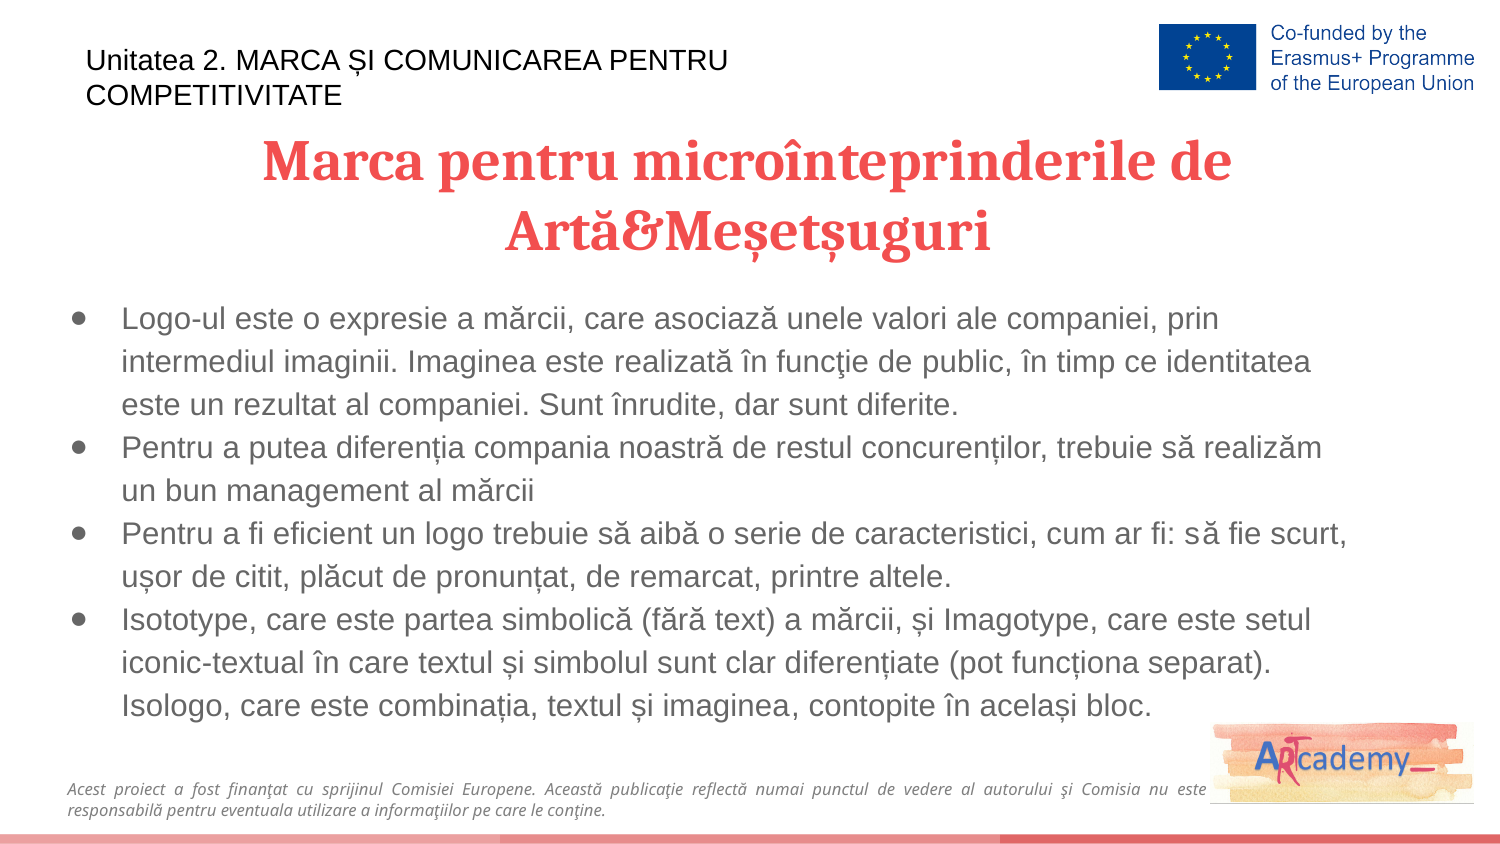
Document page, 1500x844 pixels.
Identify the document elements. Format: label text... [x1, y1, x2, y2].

title Marca pentru microînteprinderile de Artă&Meşetşuguri [162, 119, 1334, 277]
list Logo-ul este o expresie a mărcii, care asociază unele valori ale companiei, prin intermediul imaginii. Imaginea este realizată în funcţie de public, în timp ce identitatea este un rezultat al companiei. Sunt înrudite, dar sunt diferite. Pentru a putea diferenția compania noastră de restul concurenților, trebuie să realizăm un bun management al mărcii Pentru a fi eficient un logo trebuie să aibă o serie de caracteristici, cum ar fi: să fie scurt, ușor de citit, plăcut de pronunțat, de remarcat, printre altele. Isototype, care este partea simbolică (fără text) a mărcii, și Imagotype, care este setul iconic-textual în care textul și simbolul sunt clar diferențiate (pot funcționa separat). Isologo, care este combinația, textul și imaginea, contopite în același bloc. [31, 277, 1379, 844]
text_box Acest proiect a fost finanţat cu sprijinul Comisiei Europene. Această publicaţie reflectă numai punctul de vedere al autorului şi Comisia nu este responsabilă pentru eventuala utilizare a informaţiilor pe care le conţine. [52, 768, 1205, 823]
text_box Unitatea 2. MARCA ȘI COMUNICAREA PENTRU COMPETITIVITATE [70, 33, 941, 119]
picture [1210, 705, 1474, 833]
picture [1158, 24, 1474, 94]
